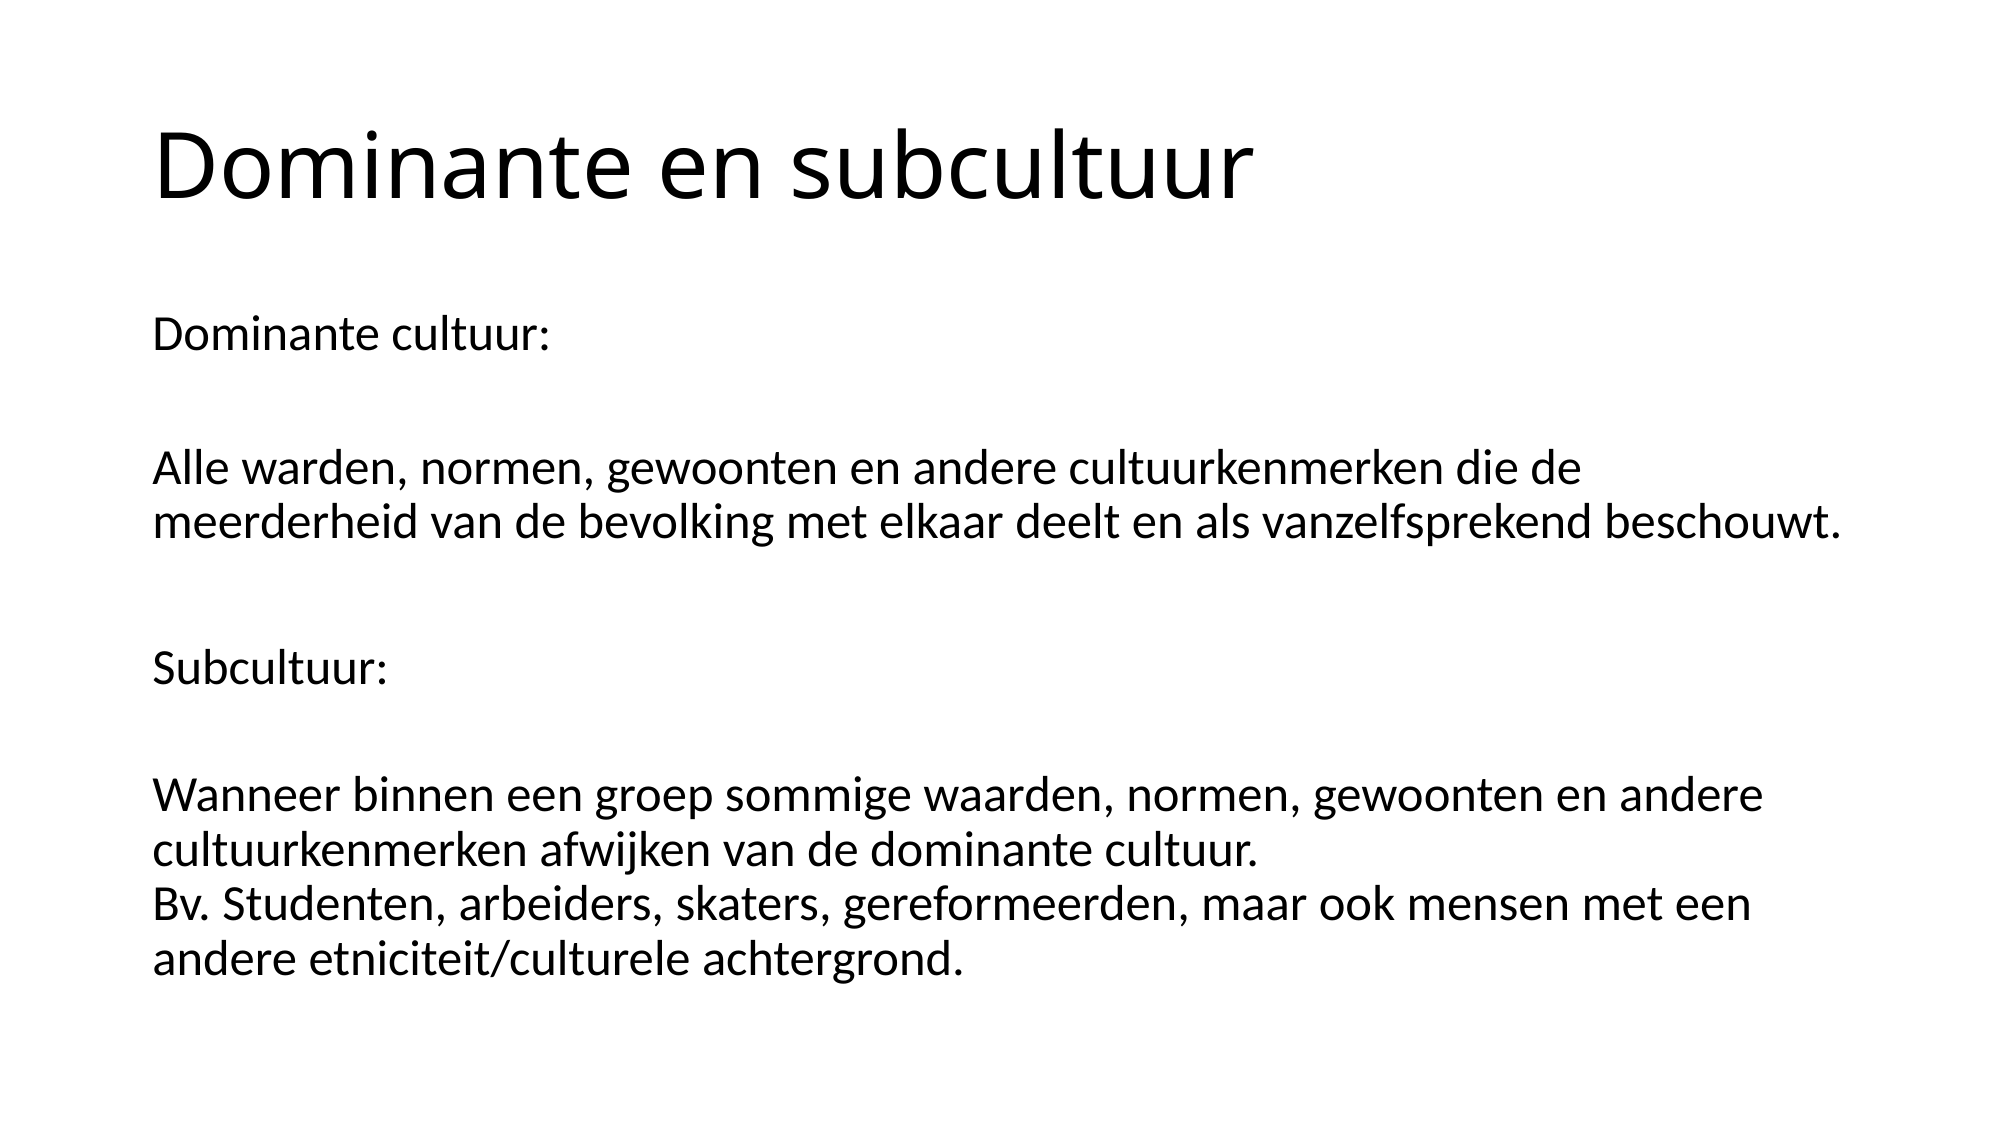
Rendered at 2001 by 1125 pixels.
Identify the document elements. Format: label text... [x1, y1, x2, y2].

title Dominante en subcultuur [137, 59, 1863, 278]
list Dominante cultuur: Alle warden, normen, gewoonten en andere cultuurkenmerken die de meerderheid van de bevolking met elkaar deelt en als vanzelfsprekend beschouwt. Subcultuur: Wanneer binnen een groep sommige waarden, normen, gewoonten en andere cultuurkenmerken afwijken van de dominante cultuur. Bv. Studenten, arbeiders, skaters, gereformeerden, maar ook mensen met een andere etniciteit/culturele achtergrond. [137, 299, 1863, 1014]
